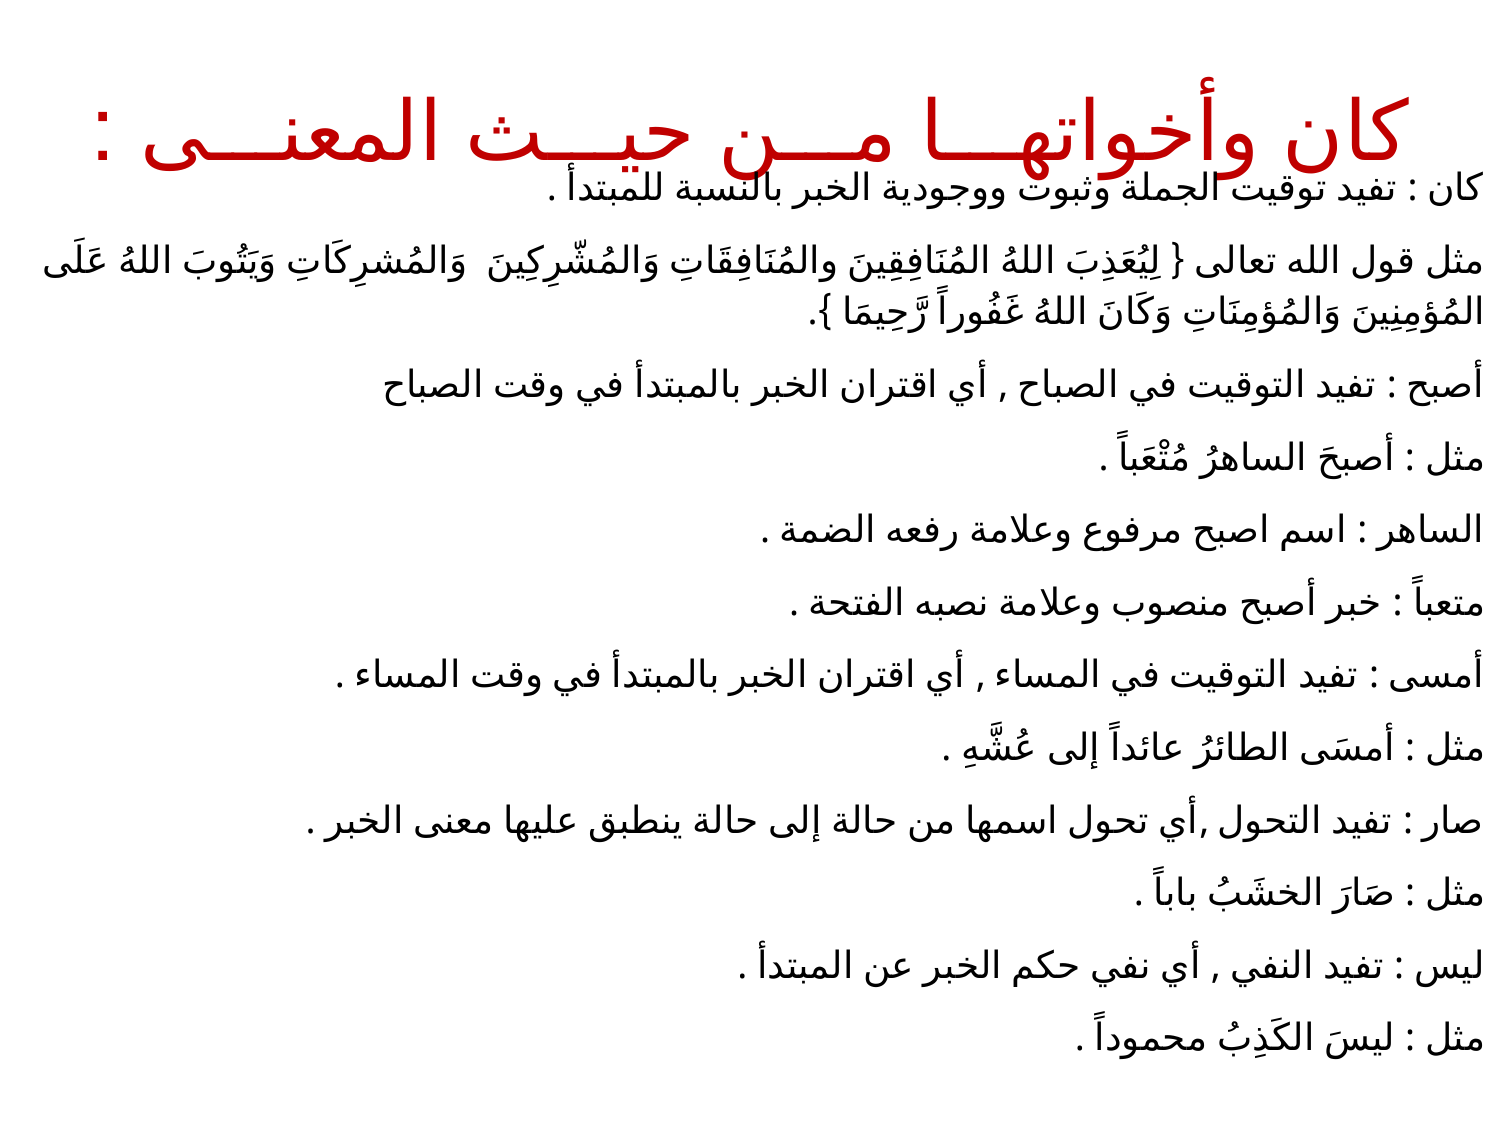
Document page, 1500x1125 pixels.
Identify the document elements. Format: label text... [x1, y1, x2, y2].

text_box كان : تفيد توقيت الجملة وثبوت ووجودية الخبر بالنسبة للمبتدأ . مثل قول الله تعالى { لِيُعَذِبَ اللهُ المُنَافِقِينَ والمُنَافِقَاتِ وَالمُشّرِكِينَ وَالمُشرِكَاتِ وَيَتُوبَ اللهُ عَلَى المُؤمِنِينَ وَالمُؤمِنَاتِ وَكَانَ اللهُ غَفُوراً رَّحِيمَا }. أصبح : تفيد التوقيت في الصباح , أي اقتران الخبر بالمبتدأ في وقت الصباح مثل : أصبحَ الساهرُ مُتْعَباً . الساهر : اسم اصبح مرفوع وعلامة رفعه الضمة . متعباً : خبر أصبح منصوب وعلامة نصبه الفتحة . أمسى : تفيد التوقيت في المساء , أي اقتران الخبر بالمبتدأ في وقت المساء . مثل : أمسَى الطائرُ عائداً إلى عُشَّهِ . صار : تفيد التحول ,أي تحول اسمها من حالة إلى حالة ينطبق عليها معنى الخبر . مثل : صَارَ الخشَبُ باباً . ليس : تفيد النفي , أي نفي حكم الخبر عن المبتدأ . مثل : ليسَ الكَذِبُ محموداً . [0, 149, 1500, 1066]
title كان وأخواتها من حيث المعنى : [75, 45, 1425, 149]
